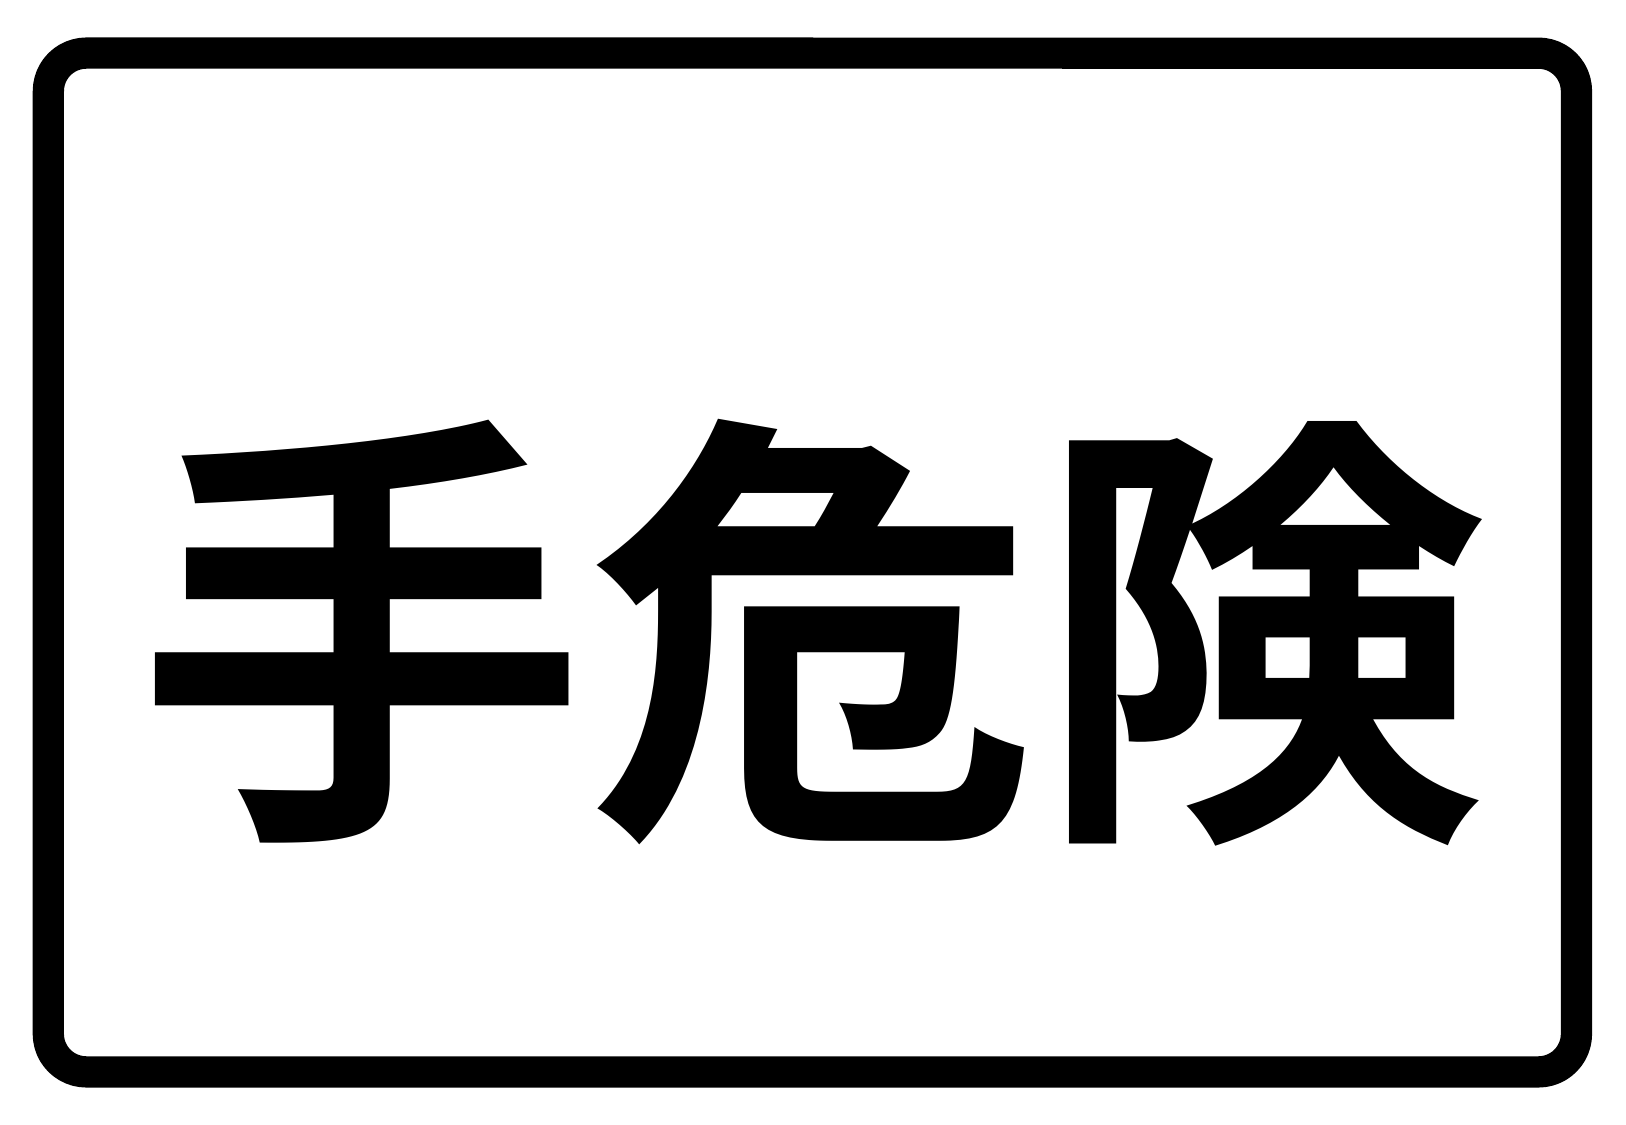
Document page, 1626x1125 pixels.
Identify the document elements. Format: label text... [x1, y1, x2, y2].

text_box [46, 50, 1579, 346]
text_box 手危険 [0, 346, 1625, 902]
text_box [46, 902, 1579, 1075]
